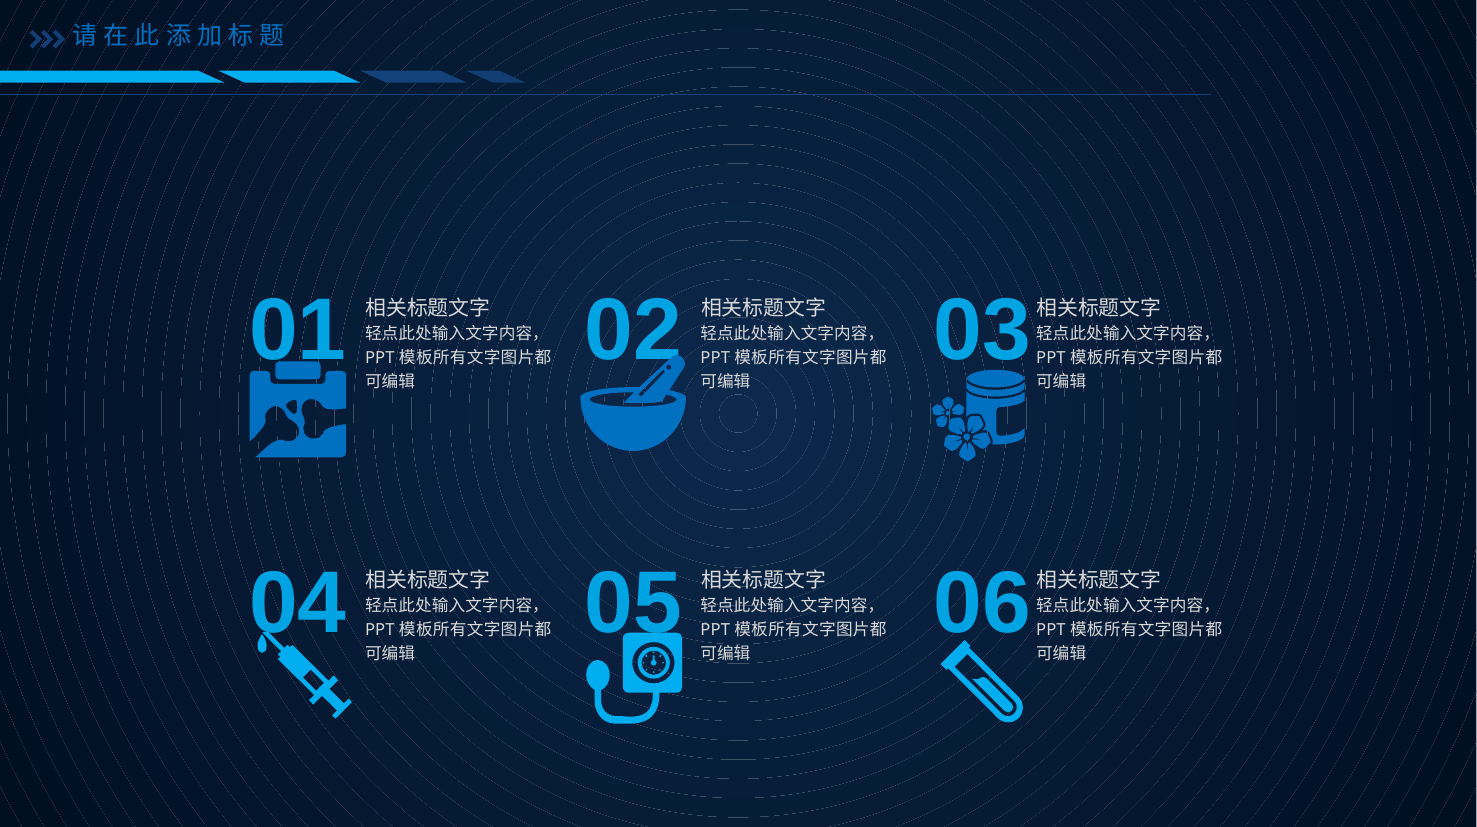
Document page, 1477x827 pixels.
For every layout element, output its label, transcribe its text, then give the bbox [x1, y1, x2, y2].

text_box 04 [249, 523, 347, 650]
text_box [249, 361, 347, 458]
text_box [364, 289, 552, 390]
text_box 请在此添加标题 [57, 11, 300, 57]
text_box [1035, 289, 1223, 390]
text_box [932, 369, 1025, 462]
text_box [1035, 562, 1223, 662]
text_box [359, 69, 467, 84]
text_box [0, 69, 225, 84]
text_box [218, 69, 361, 84]
text_box 01 [249, 251, 347, 361]
text_box 02 [584, 251, 682, 378]
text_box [257, 631, 352, 719]
text_box 05 [584, 523, 682, 650]
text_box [700, 562, 887, 662]
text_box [586, 632, 683, 724]
text_box 03 [933, 251, 1032, 378]
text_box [940, 640, 1025, 724]
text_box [29, 29, 65, 49]
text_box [700, 289, 887, 390]
text_box [466, 69, 527, 84]
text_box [364, 562, 552, 662]
text_box [580, 355, 686, 451]
text_box 06 [933, 523, 1032, 650]
